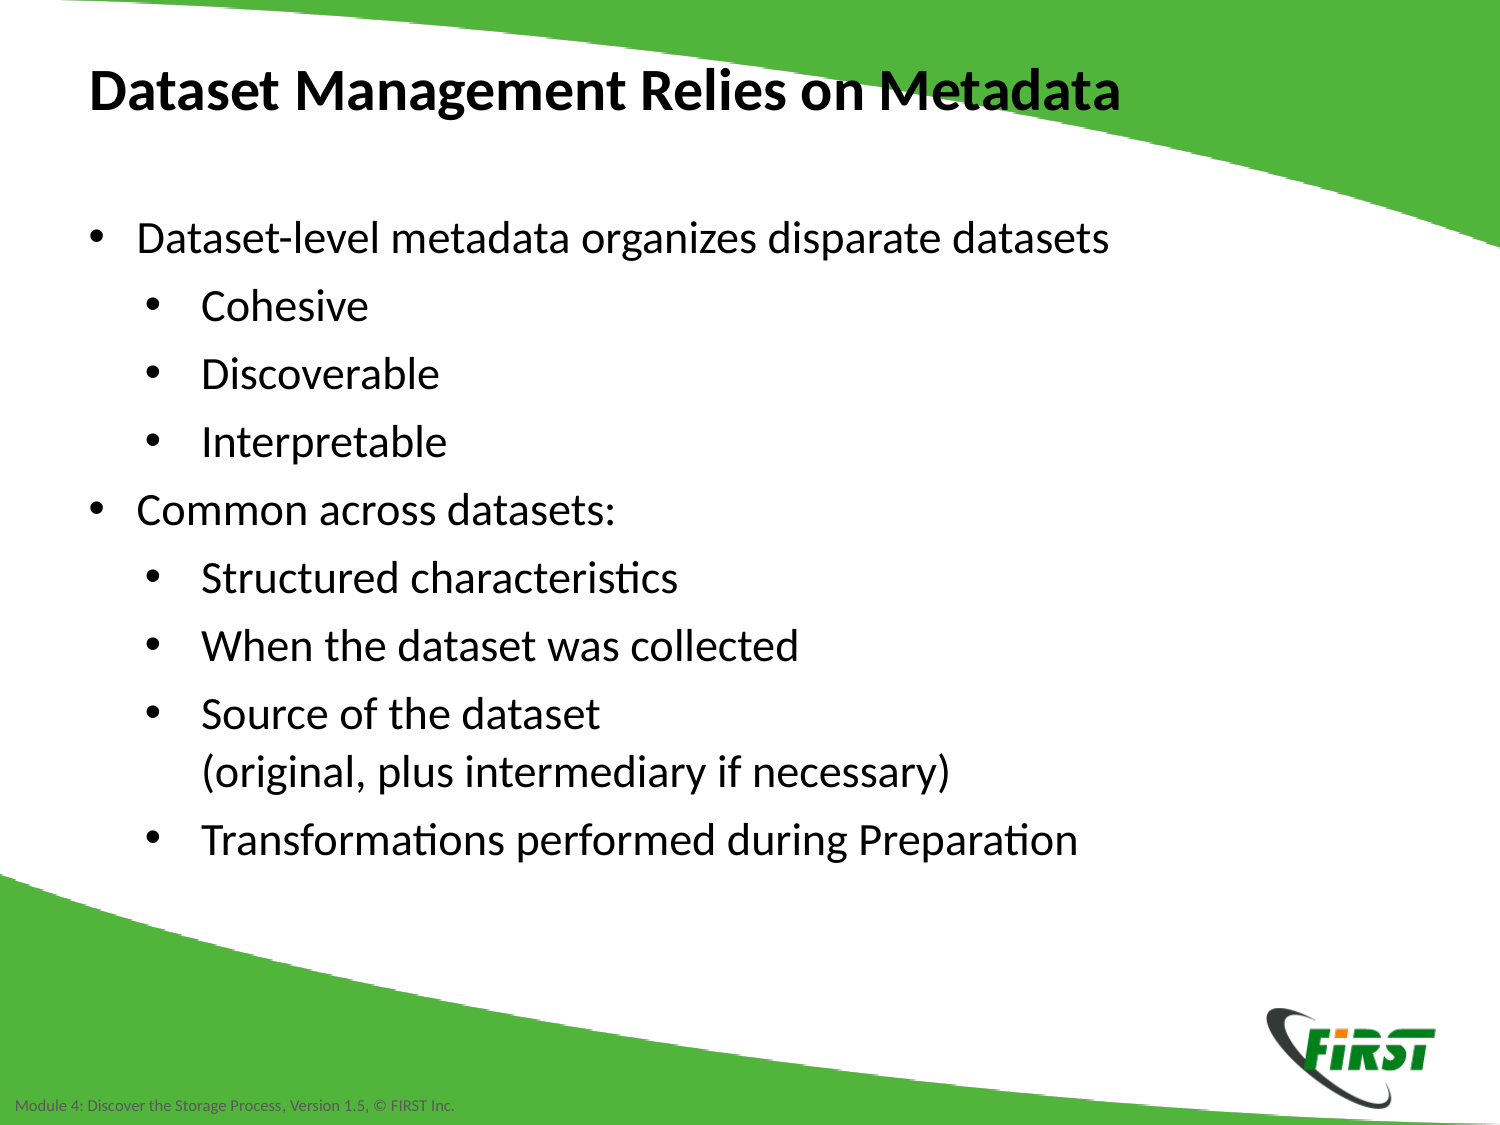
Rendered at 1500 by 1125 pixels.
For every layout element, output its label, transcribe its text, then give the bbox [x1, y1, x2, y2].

text_box Dataset Management Relies on Metadata [74, 57, 1500, 125]
picture [0, 0, 1500, 1125]
text_box Dataset-level metadata organizes disparate datasets Cohesive Discoverable Interpretable Common across datasets: Structured characteristics When the dataset was collected Source of the dataset (original, plus intermediary if necessary) Transformations performed during Preparation [73, 197, 1485, 905]
